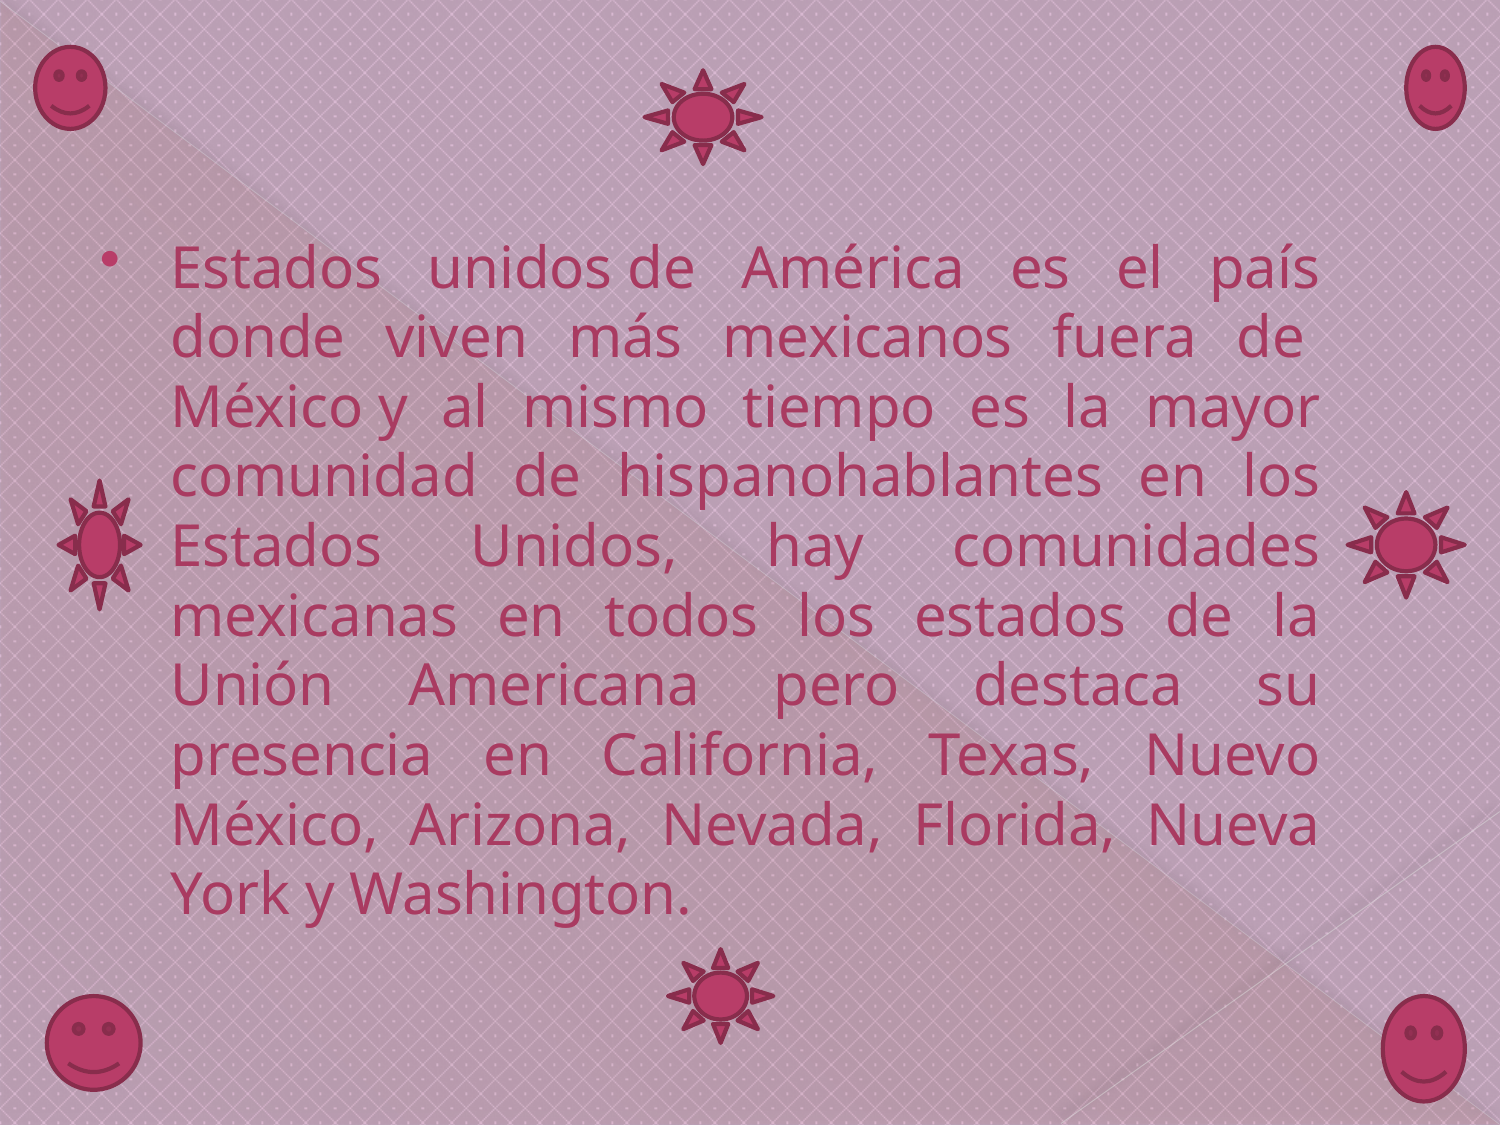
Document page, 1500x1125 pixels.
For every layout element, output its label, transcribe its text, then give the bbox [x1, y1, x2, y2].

text_box [1345, 490, 1467, 600]
text_box [33, 44, 108, 132]
text_box [91, 478, 108, 509]
text_box [56, 497, 143, 593]
text_box [642, 68, 764, 167]
text_box [44, 993, 143, 1092]
list Estados unidos de América es el país donde viven más mexicanos fuera de México y al mismo tiempo es la mayor comunidad de hispanohablantes en los Estados Unidos, hay comunidades mexicanas en todos los estados de la Unión Americana pero destaca su presencia en California, Texas, Nuevo México, Arizona, Nevada, Florida, Nueva York y Washington. [82, 222, 1336, 939]
text_box [1380, 993, 1467, 1104]
text_box [665, 947, 776, 1046]
text_box [1404, 44, 1467, 132]
text_box [91, 581, 108, 612]
